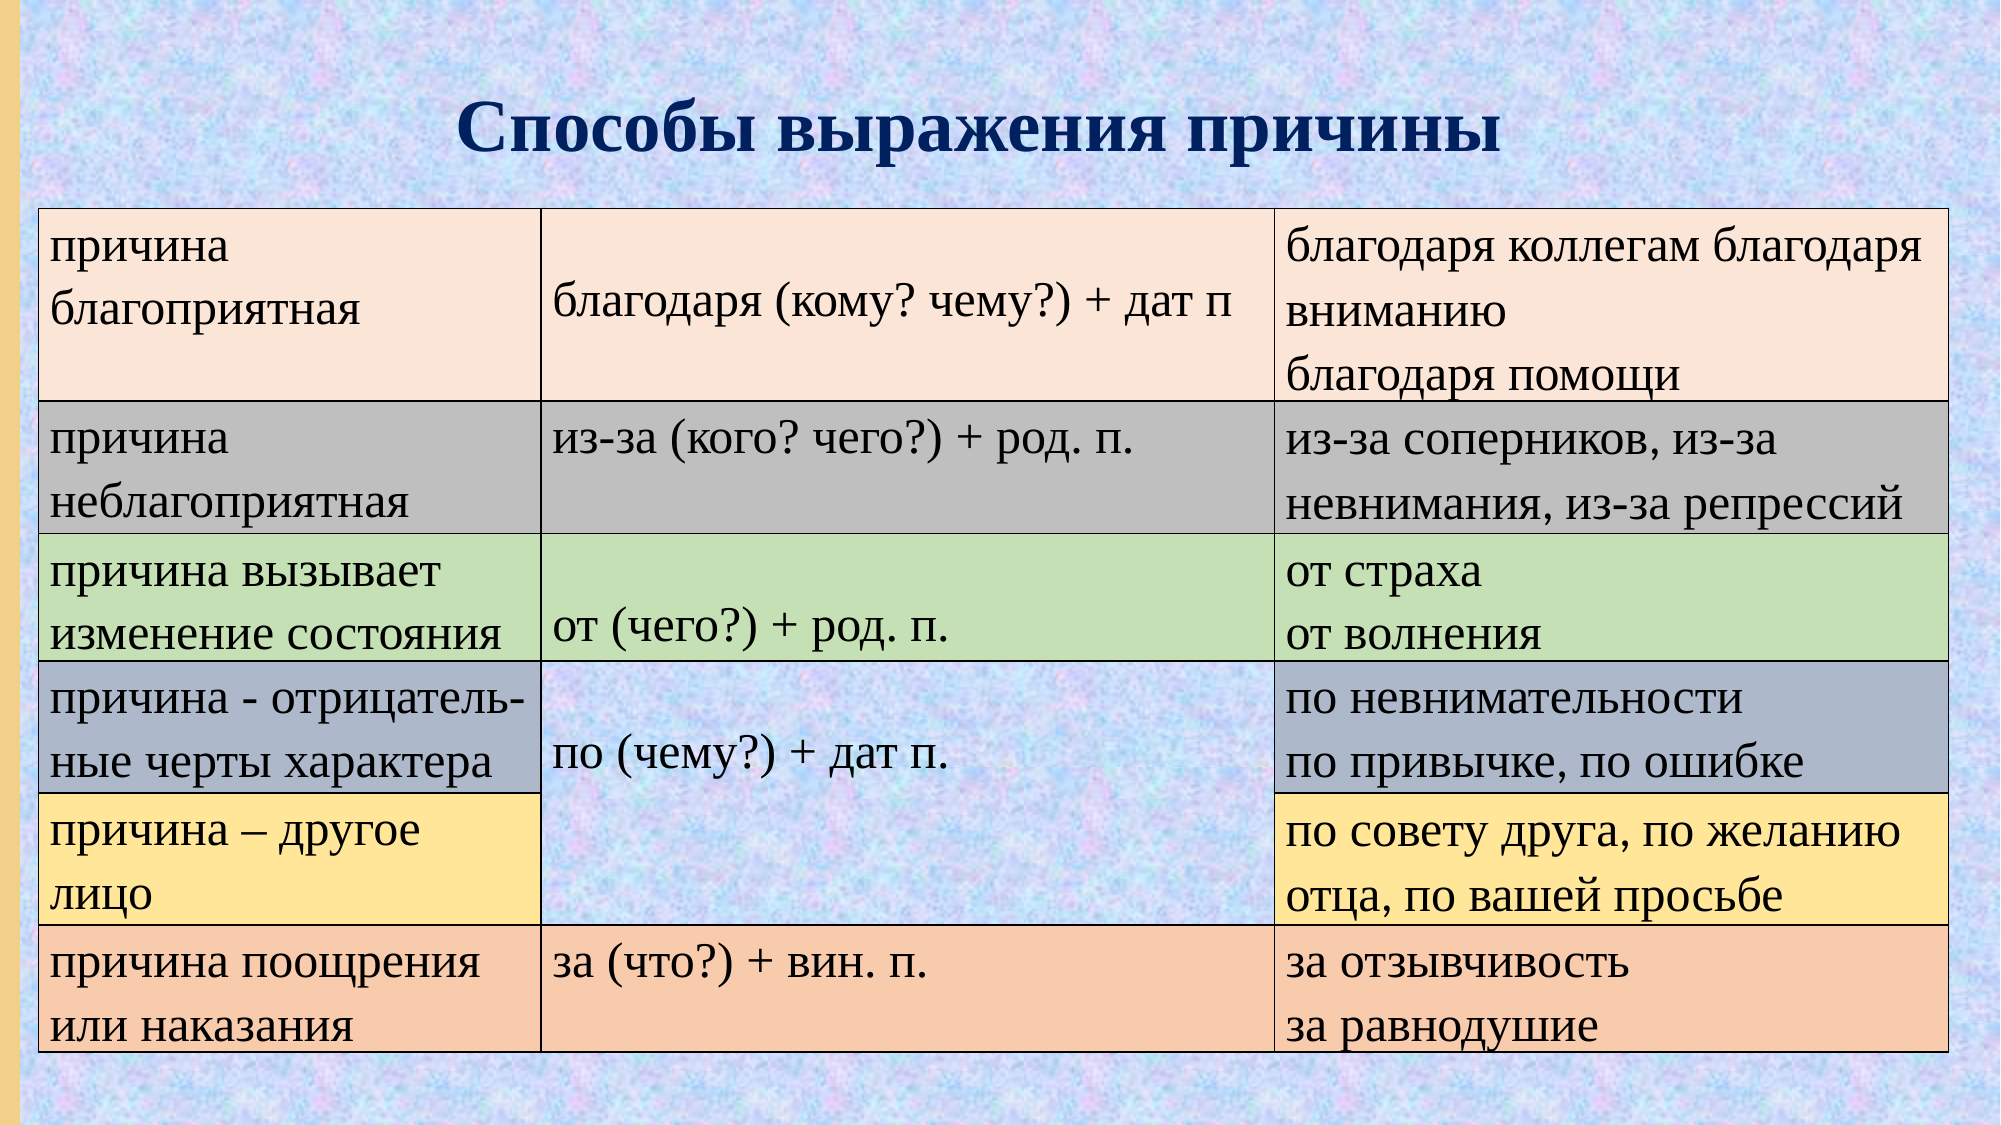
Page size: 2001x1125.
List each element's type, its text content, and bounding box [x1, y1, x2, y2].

table_cell причина – другое лицо [39, 794, 540, 924]
table_cell причина поощрения или наказания [39, 926, 540, 1051]
table_header благодаря (кому? чему?) + дат п [542, 209, 1274, 400]
table_cell от страха от волнения [1275, 534, 1948, 660]
table_cell причина - отрицатель-ные черты характера [39, 662, 540, 792]
table_cell за отзывчивость за равнодушие [1275, 926, 1948, 1051]
table_header благодаря коллегам благодаря вниманию благодаря помощи [1275, 209, 1948, 400]
table_cell причина вызывает изменение состояния [39, 534, 540, 660]
table_cell за (что?) + вин. п. [542, 926, 1274, 1051]
table_cell по невнимательности по привычке, по ошибке [1275, 662, 1948, 792]
picture [20, 0, 2001, 1125]
table_cell по совету друга, по желанию отца, по вашей просьбе [1275, 794, 1948, 924]
table_cell причина неблагоприятная [39, 402, 540, 533]
table_cell из-за соперников, из-за невнимания, из-за репрессий [1275, 402, 1948, 533]
text_box Способы выражения причины [115, 69, 1843, 174]
table_cell от (чего?) + род. п. [542, 534, 1274, 660]
table_cell по (чему?) + дат п. [542, 662, 1274, 924]
table_cell из-за (кого? чего?) + род. п. [542, 402, 1274, 533]
table_header причина благоприятная [39, 209, 540, 400]
